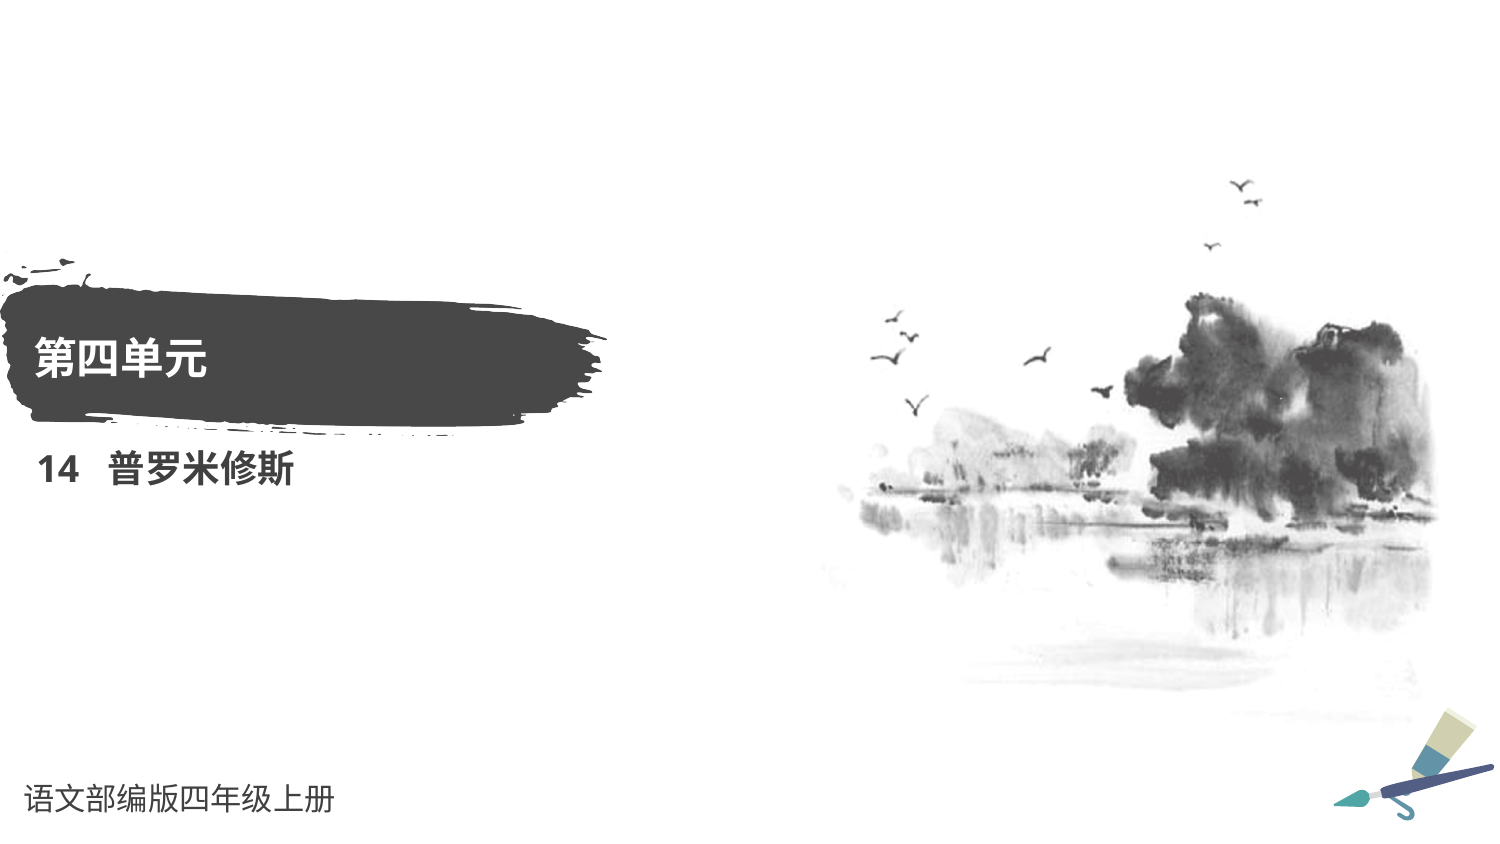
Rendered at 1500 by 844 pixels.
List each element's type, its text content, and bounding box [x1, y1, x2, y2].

text_box 语文部编版四年级上册 [11, 773, 462, 823]
picture [0, 251, 607, 436]
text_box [1358, 708, 1481, 844]
text_box 14 普罗米修斯 [25, 438, 475, 496]
picture [820, 176, 1440, 731]
